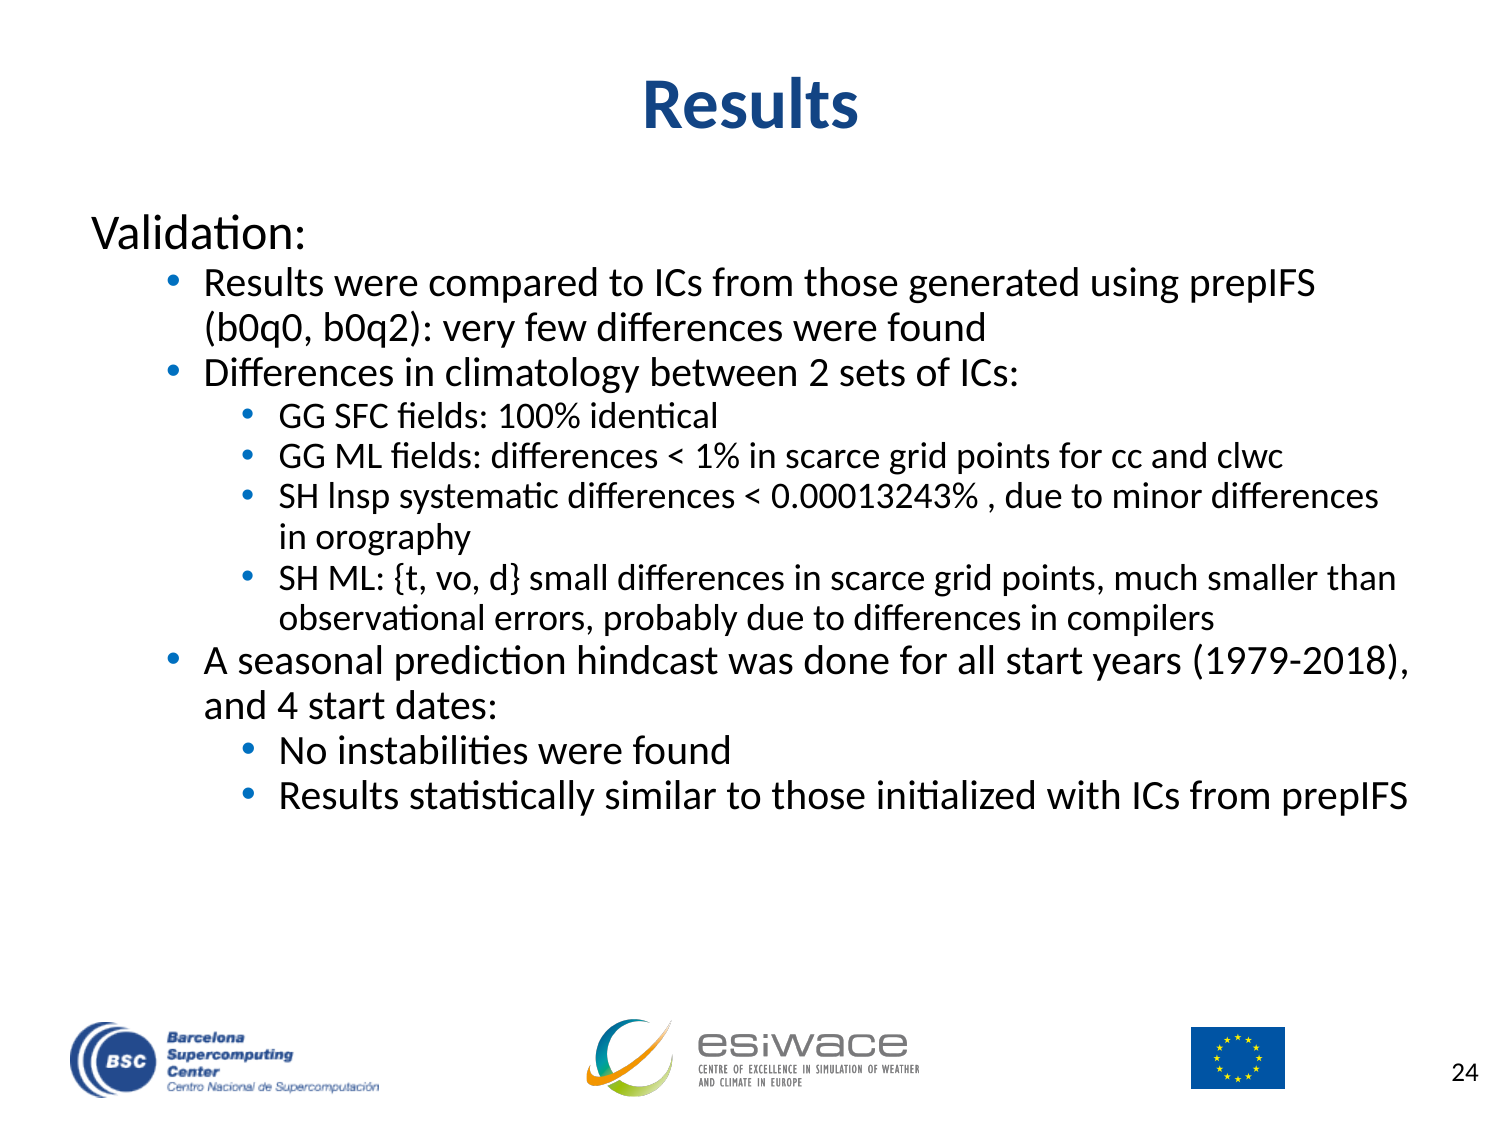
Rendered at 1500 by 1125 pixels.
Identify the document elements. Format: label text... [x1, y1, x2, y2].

picture [1190, 1027, 1285, 1090]
picture [580, 1017, 920, 1099]
picture [70, 1022, 379, 1098]
slide_number ‹#› [1403, 1038, 1494, 1125]
list Validation: Results were compared to ICs from those generated using prepIFS (b0q0, b0q2): very few differences were found Differences in climatology between 2 sets of ICs: GG SFC fields: 100% identical GG ML fields: differences < 1% in scarce grid points for cc and clwc SH lnsp systematic differences < 0.00013243% , due to minor differences in orography SH ML: {t, vo, d} small differences in scarce grid points, much smaller than observational errors, probably due to differences in compilers A seasonal prediction hindcast was done for all start years (1979-2018), and 4 start dates: No instabilities were found Results statistically similar to those initialized with ICs from prepIFS [76, 199, 1427, 993]
title Results [76, 35, 1427, 174]
